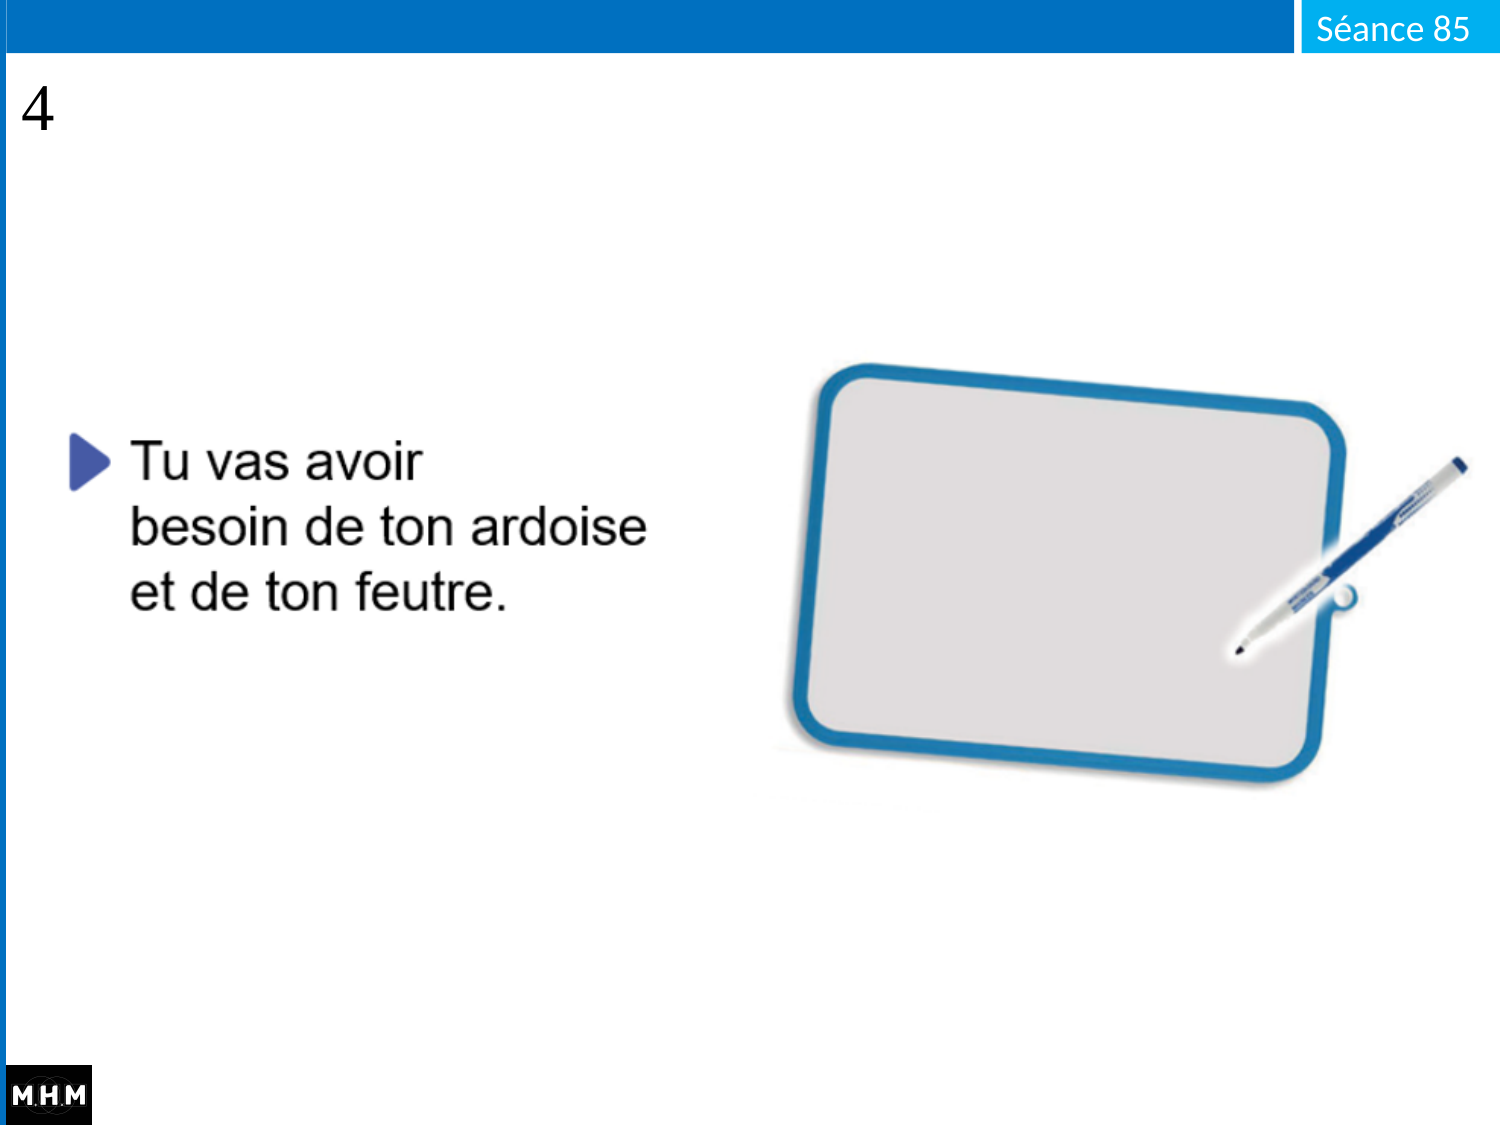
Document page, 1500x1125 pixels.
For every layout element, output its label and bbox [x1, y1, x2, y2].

picture [41, 299, 1500, 841]
picture [6, 1065, 92, 1125]
